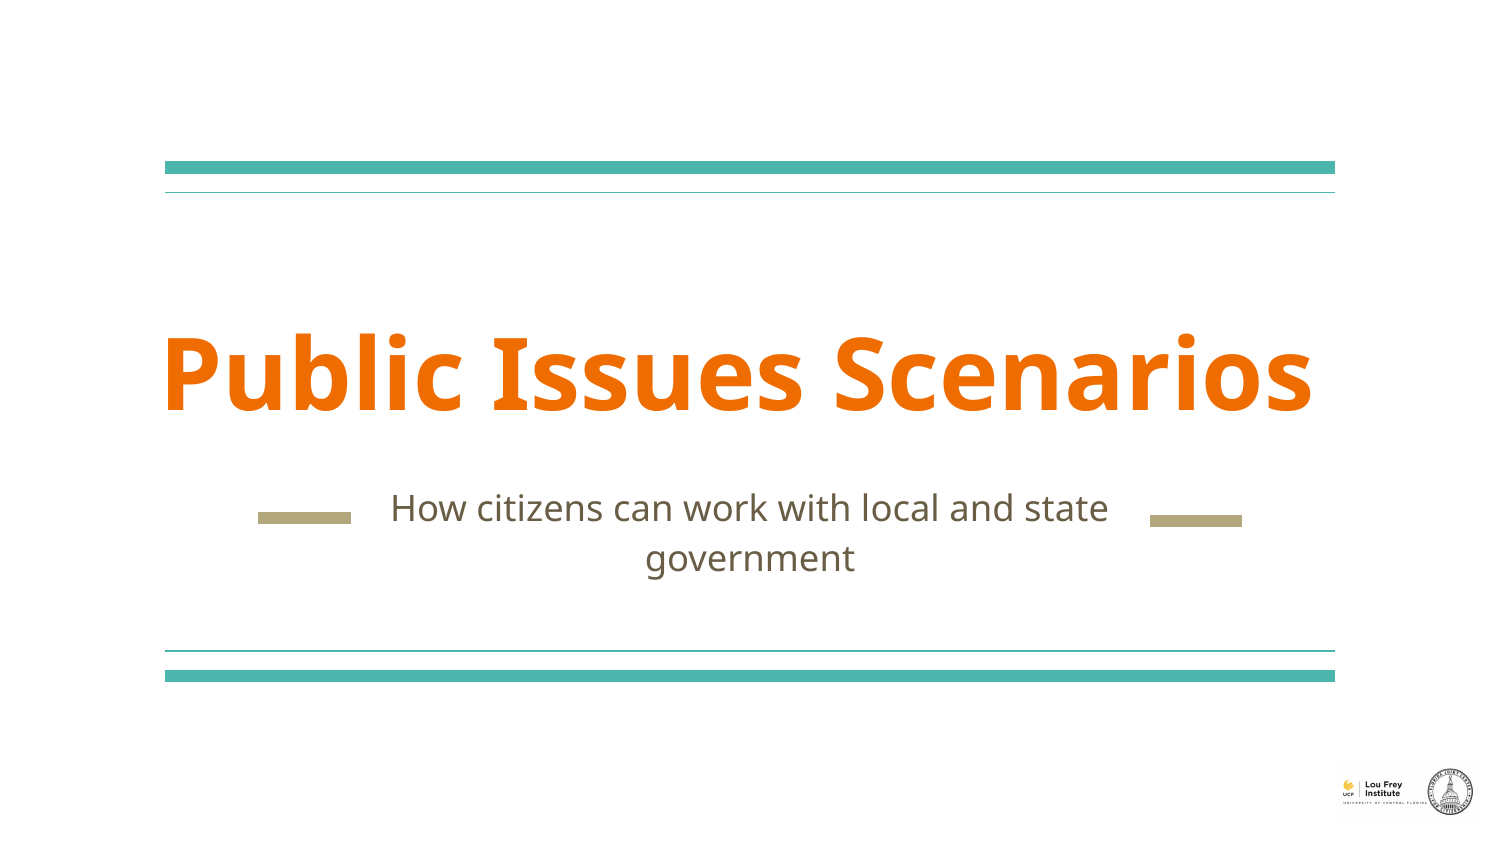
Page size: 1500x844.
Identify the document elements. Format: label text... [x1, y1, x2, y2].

title Public Issues Scenarios [95, 287, 1380, 456]
subtitle How citizens can work with local and state government [350, 467, 1150, 598]
picture [1336, 763, 1483, 820]
